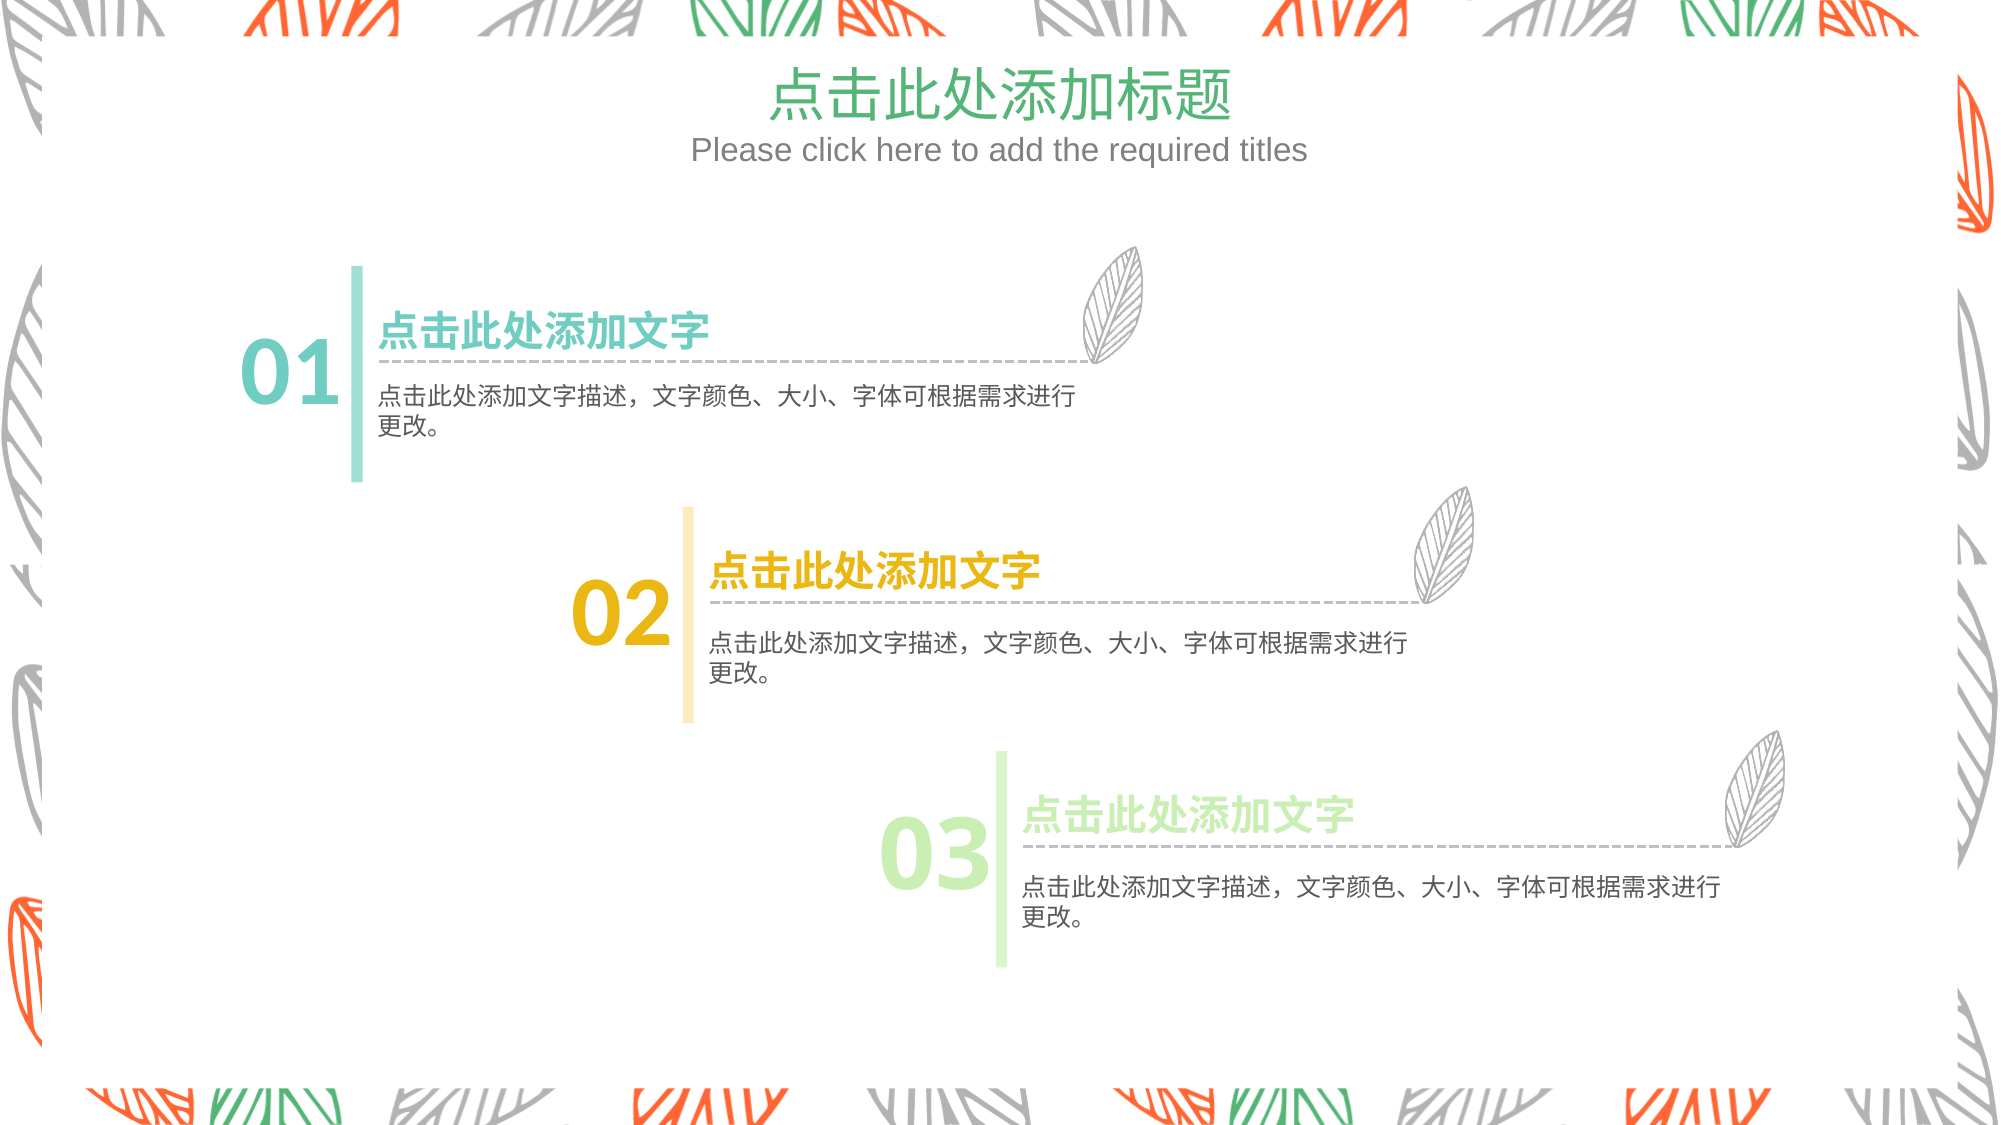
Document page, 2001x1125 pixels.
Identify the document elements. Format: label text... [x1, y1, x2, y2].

text_box 点击此处添加标题 [713, 51, 1287, 136]
text_box 点击此处添加文字 [693, 504, 1413, 603]
text_box 点击此处添加文字 [1007, 748, 1724, 847]
text_box 点击此处添加文字描述，文字颜色、大小、字体可根据需求进行更改。 [693, 620, 1444, 727]
text_box 点击此处添加文字描述，文字颜色、大小、字体可根据需求进行更改。 [362, 372, 1113, 479]
text_box 03 [874, 789, 997, 910]
text_box 01 [230, 304, 352, 425]
text_box 02 [561, 545, 683, 666]
text_box 点击此处添加文字描述，文字颜色、大小、字体可根据需求进行更改。 [1007, 864, 1758, 970]
picture [0, 0, 2001, 1125]
text_box 点击此处添加文字 [362, 263, 1082, 362]
text_box [681, 506, 695, 724]
text_box Please click here to add the required titles [675, 120, 1325, 176]
text_box [350, 265, 364, 484]
text_box [995, 750, 1008, 968]
